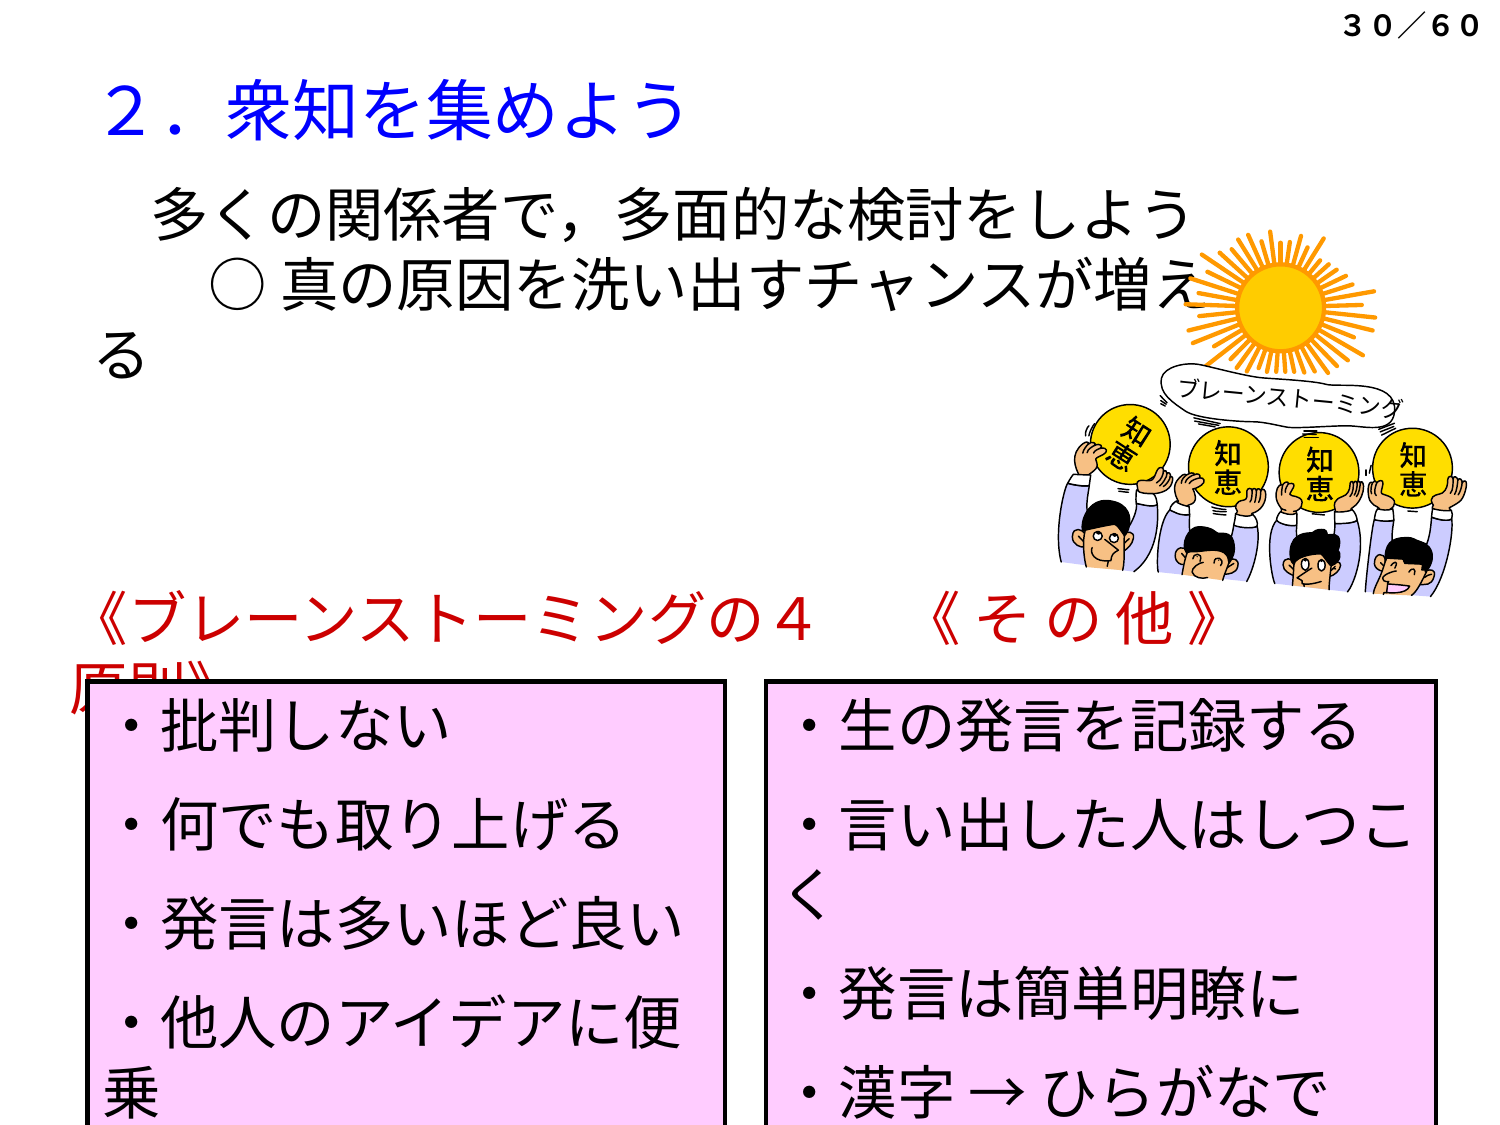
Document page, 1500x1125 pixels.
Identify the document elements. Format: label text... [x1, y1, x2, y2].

text_box ・生の発言を記録する ・言い出した人はしつこく ・発言は簡単明瞭に ・漢字 → ひらがなで [765, 681, 1437, 1125]
text_box ２．衆知を集めよう 多くの関係者で，多面的な検討をしよう ○ 真の原因を洗い出すチャンスが増える [77, 61, 1278, 396]
text_box 《 そ の 他 》 [887, 574, 1300, 660]
text_box 《ブレーンストーミングの４原則》 [55, 574, 888, 730]
text_box ３０／６０ [1324, 0, 1500, 85]
text_box ・批判しない ・何でも取り上げる ・発言は多いほど良い ・他人のアイデアに便乗 [87, 681, 725, 1125]
picture [1051, 228, 1469, 599]
